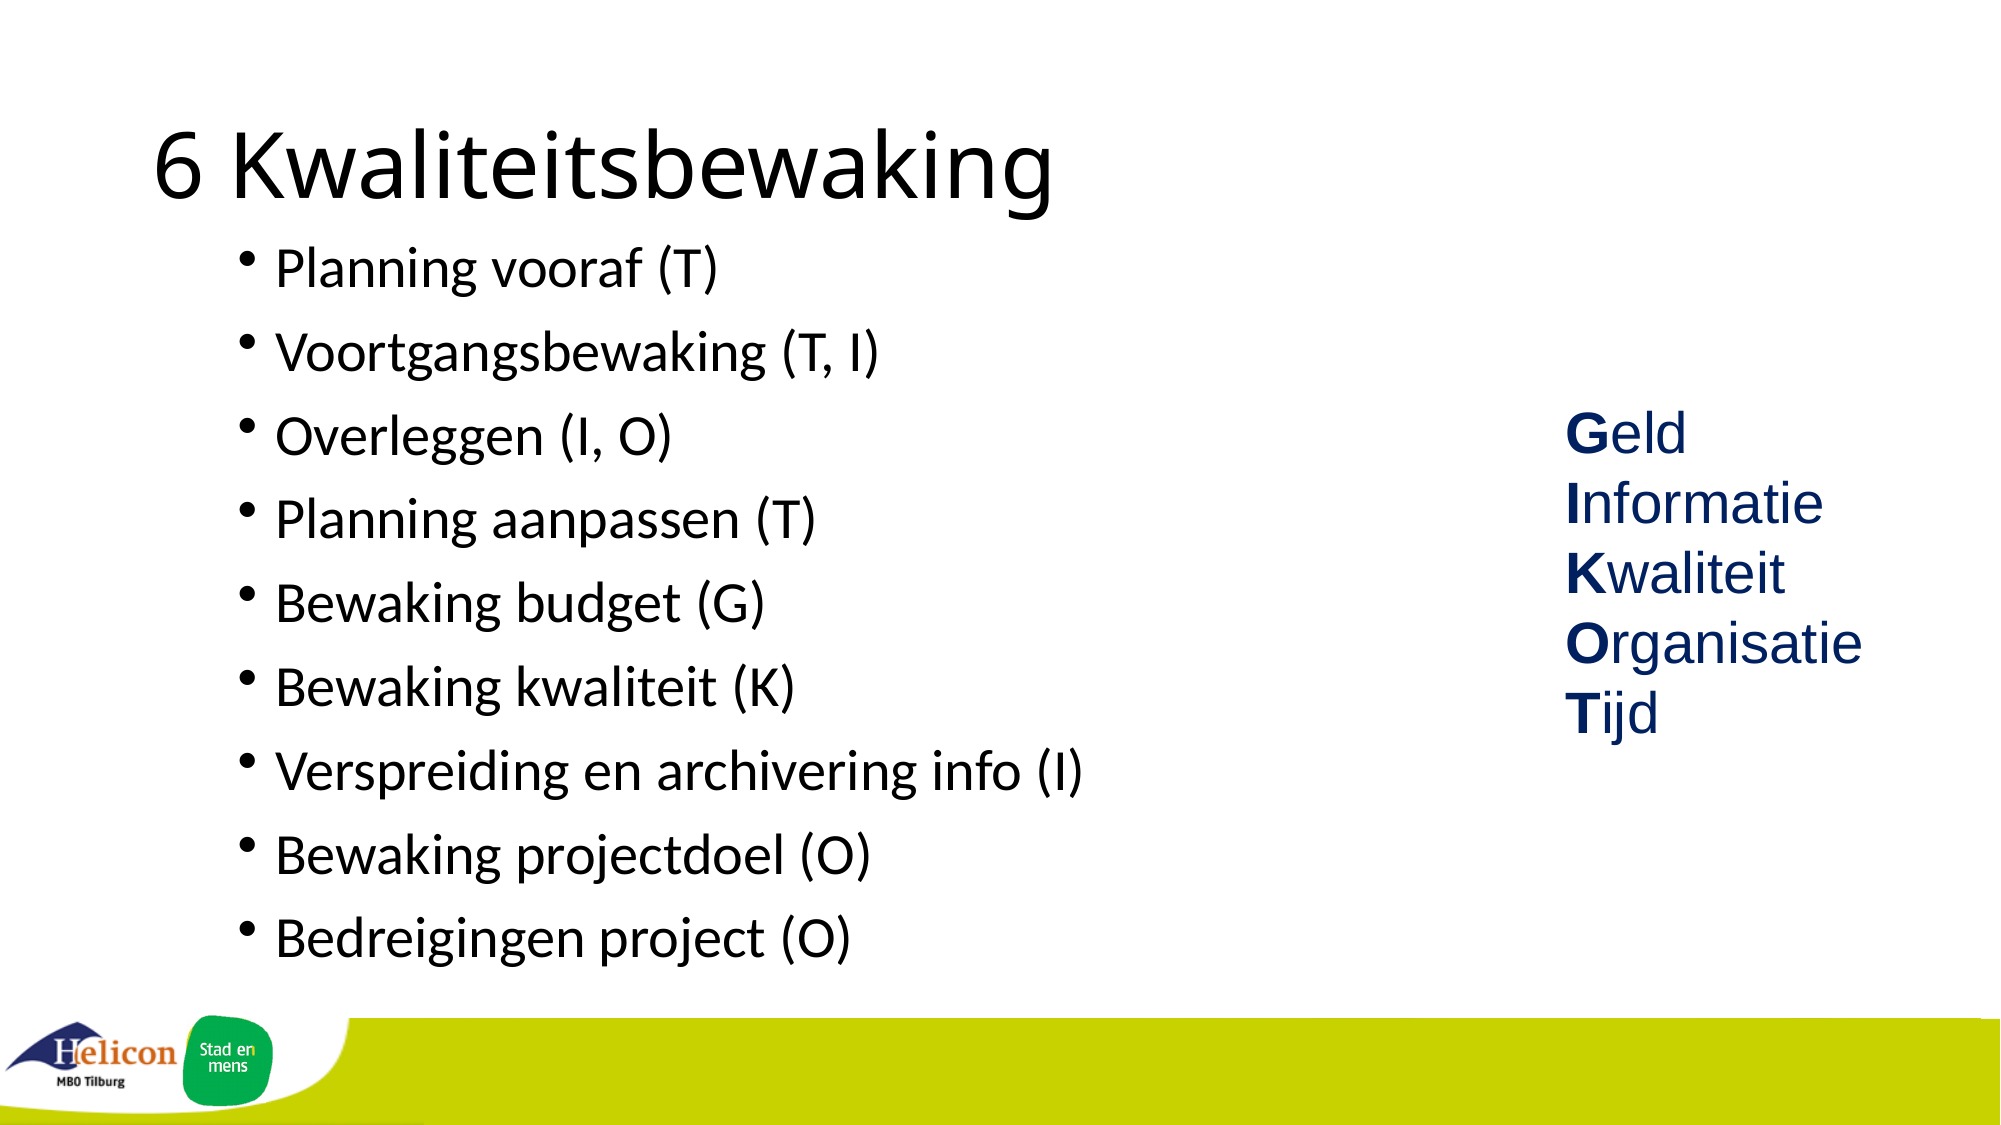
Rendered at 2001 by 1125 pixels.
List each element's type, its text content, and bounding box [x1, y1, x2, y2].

title 6 Kwaliteitsbewaking [137, 59, 1863, 278]
text_box Geld Informatie Kwaliteit Organisatie Tijd [1475, 387, 1982, 753]
text_box Planning vooraf (T) Voortgangsbewaking (T, I) Overleggen (I, O) Planning aanpassen (T) Bewaking budget (G) Bewaking kwaliteit (K) Verspreiding en archivering info (I) Bewaking projectdoel (O) Bedreigingen project (O) [222, 229, 1624, 968]
picture [0, 1013, 424, 1125]
